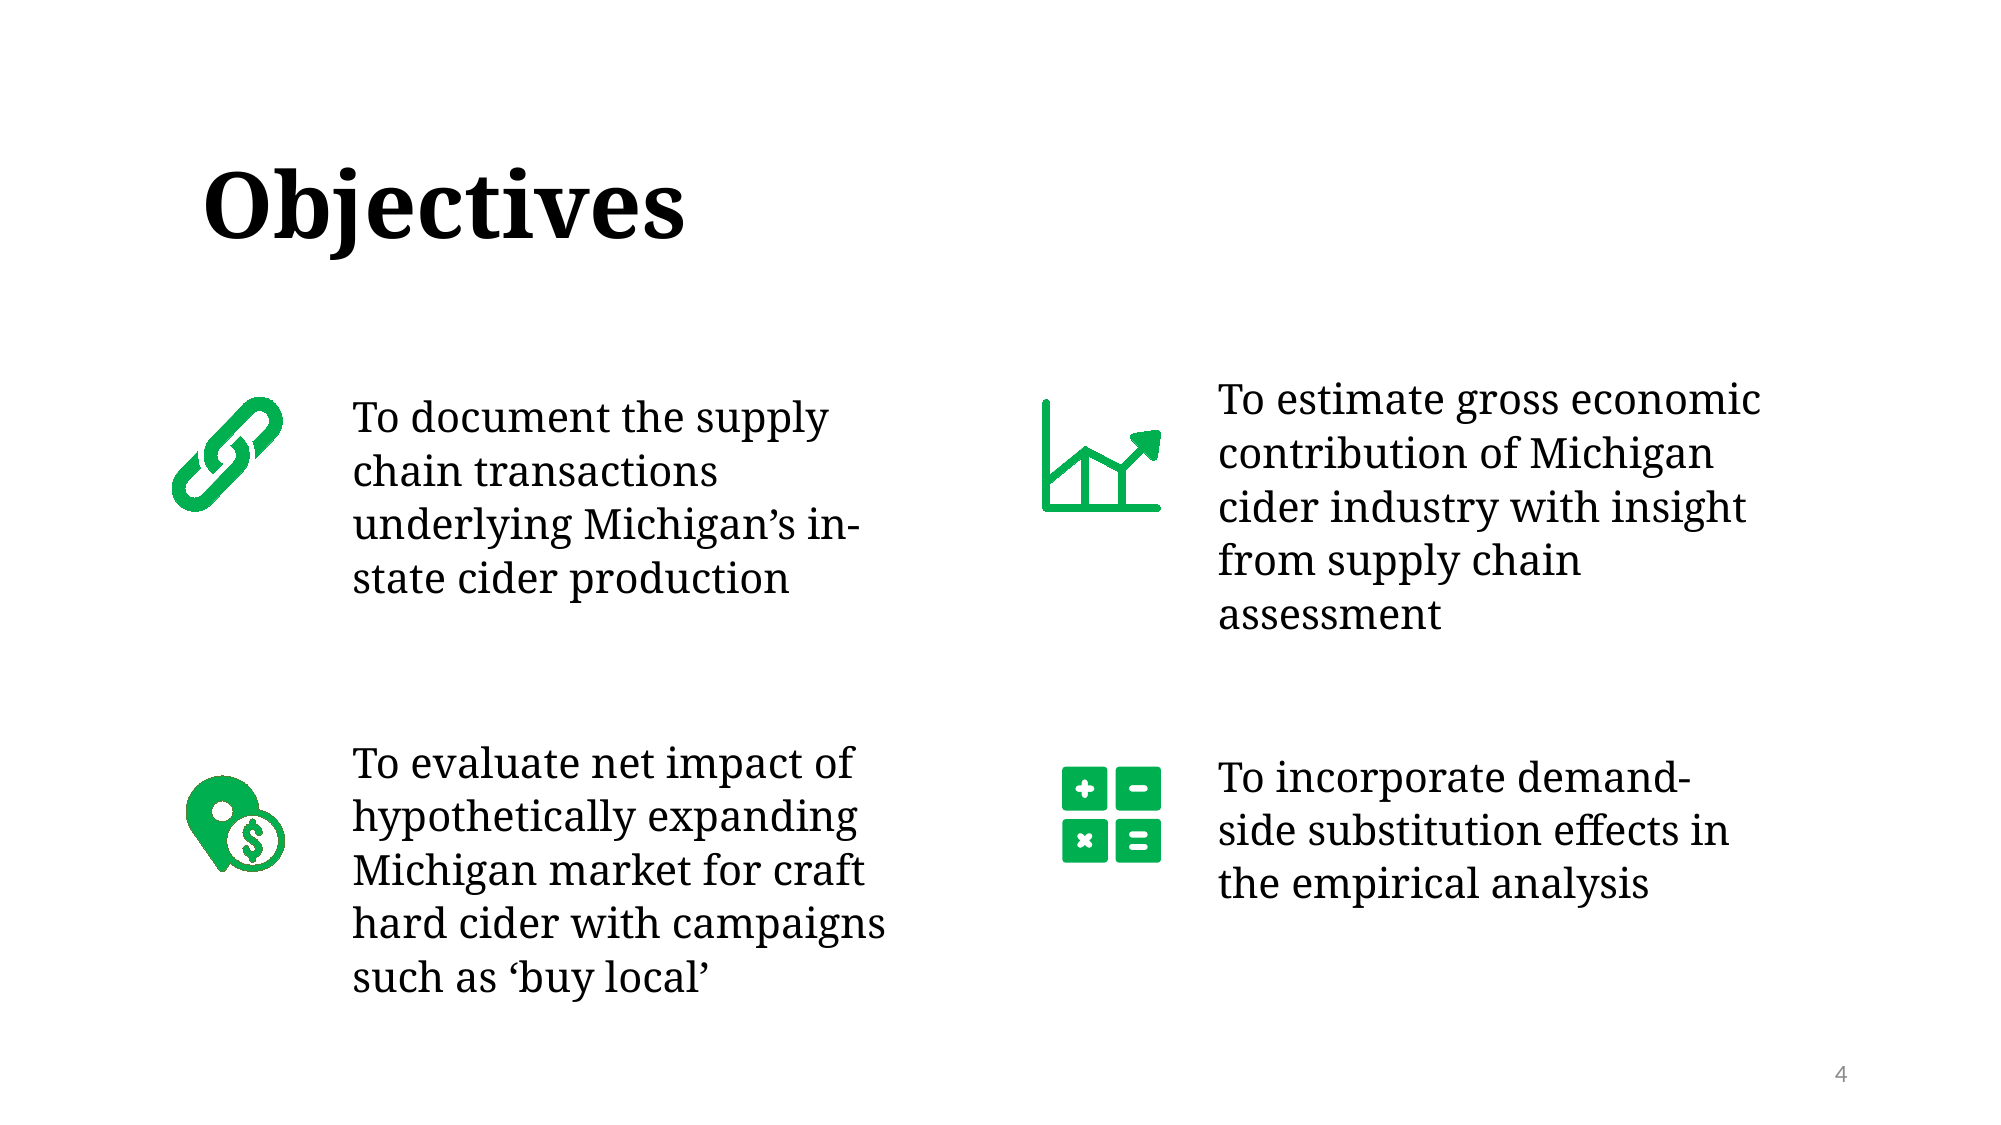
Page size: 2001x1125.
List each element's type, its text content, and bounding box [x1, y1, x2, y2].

title Objectives [186, 99, 1912, 318]
list To document the supply chain transactions underlying Michigan’s in-state cider production [337, 380, 922, 598]
text_box To estimate gross economic contribution of Michigan cider industry with insight from supply chain assessment [1202, 362, 1781, 656]
text_box To evaluate net impact of hypothetically expanding Michigan market for craft hard cider with campaigns such as ‘buy local’ [337, 725, 915, 1019]
text_box To incorporate demand-side substitution effects in the empirical analysis [1202, 740, 1781, 915]
text_box [1042, 399, 1161, 512]
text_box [169, 397, 285, 512]
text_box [185, 775, 285, 872]
slide_number 4 [1412, 1042, 1863, 1103]
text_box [1062, 766, 1161, 863]
